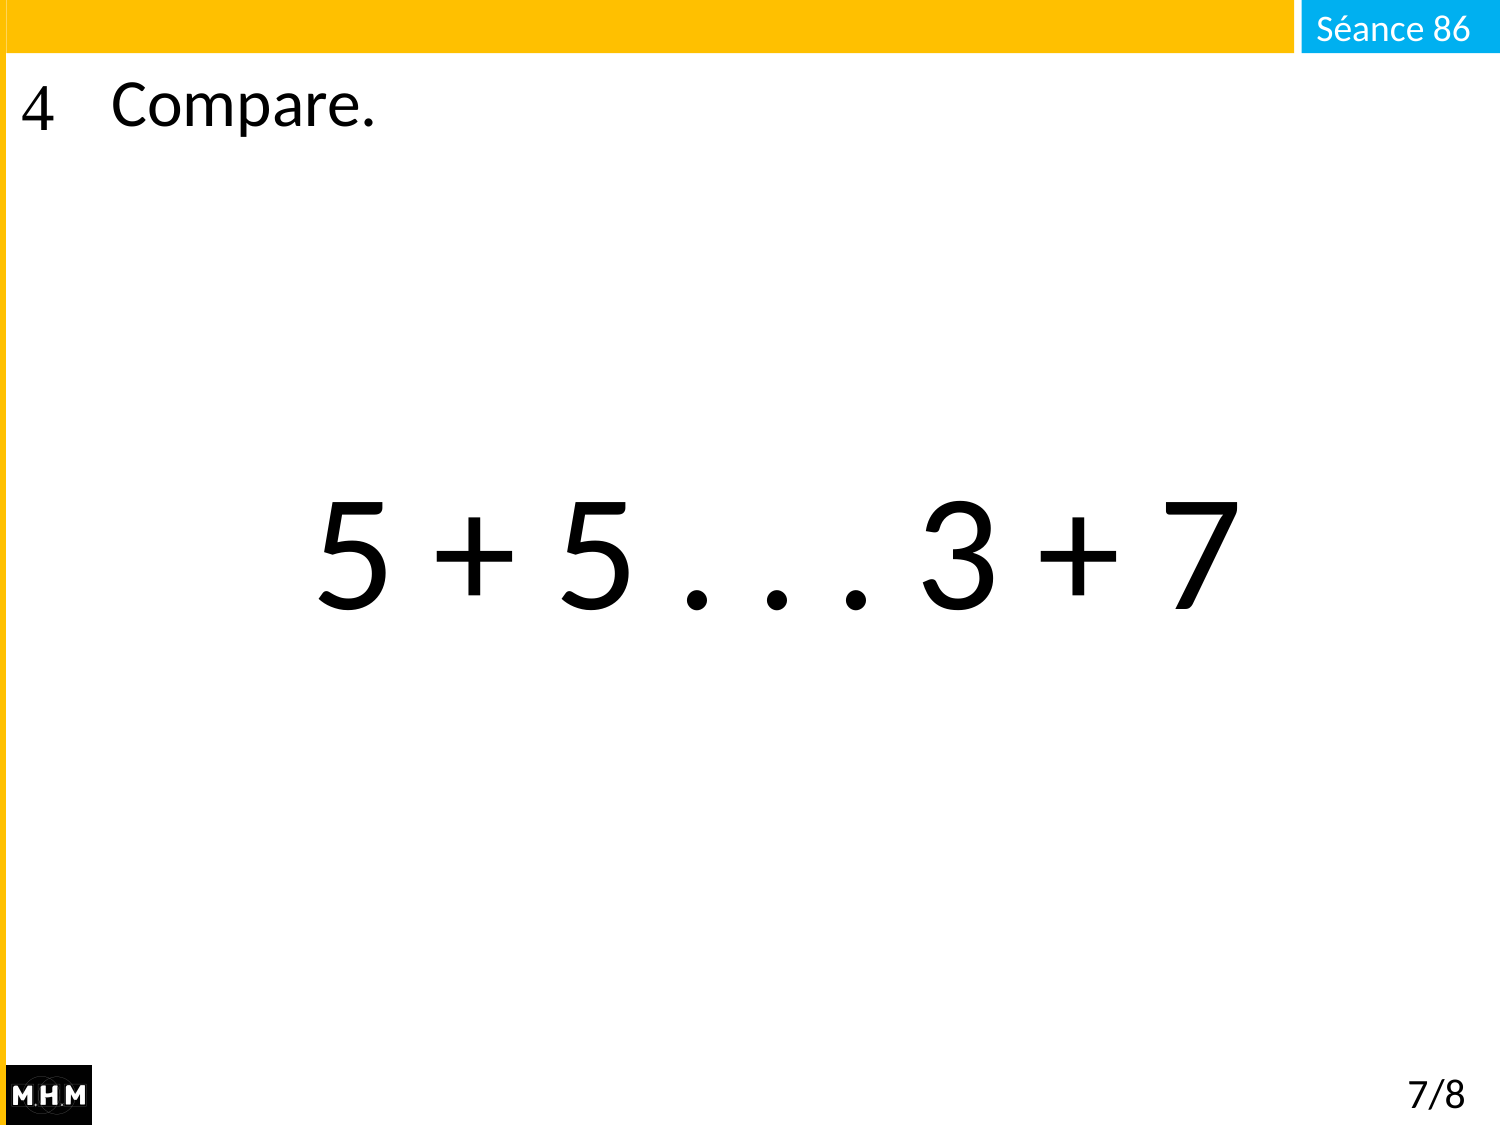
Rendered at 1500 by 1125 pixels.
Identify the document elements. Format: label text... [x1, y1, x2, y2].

picture [6, 1065, 92, 1125]
text_box 5 + 5 . . . 3 + 7 [196, 435, 1360, 650]
list 7/8 [1373, 1064, 1500, 1125]
title Compare. [96, 60, 1391, 149]
